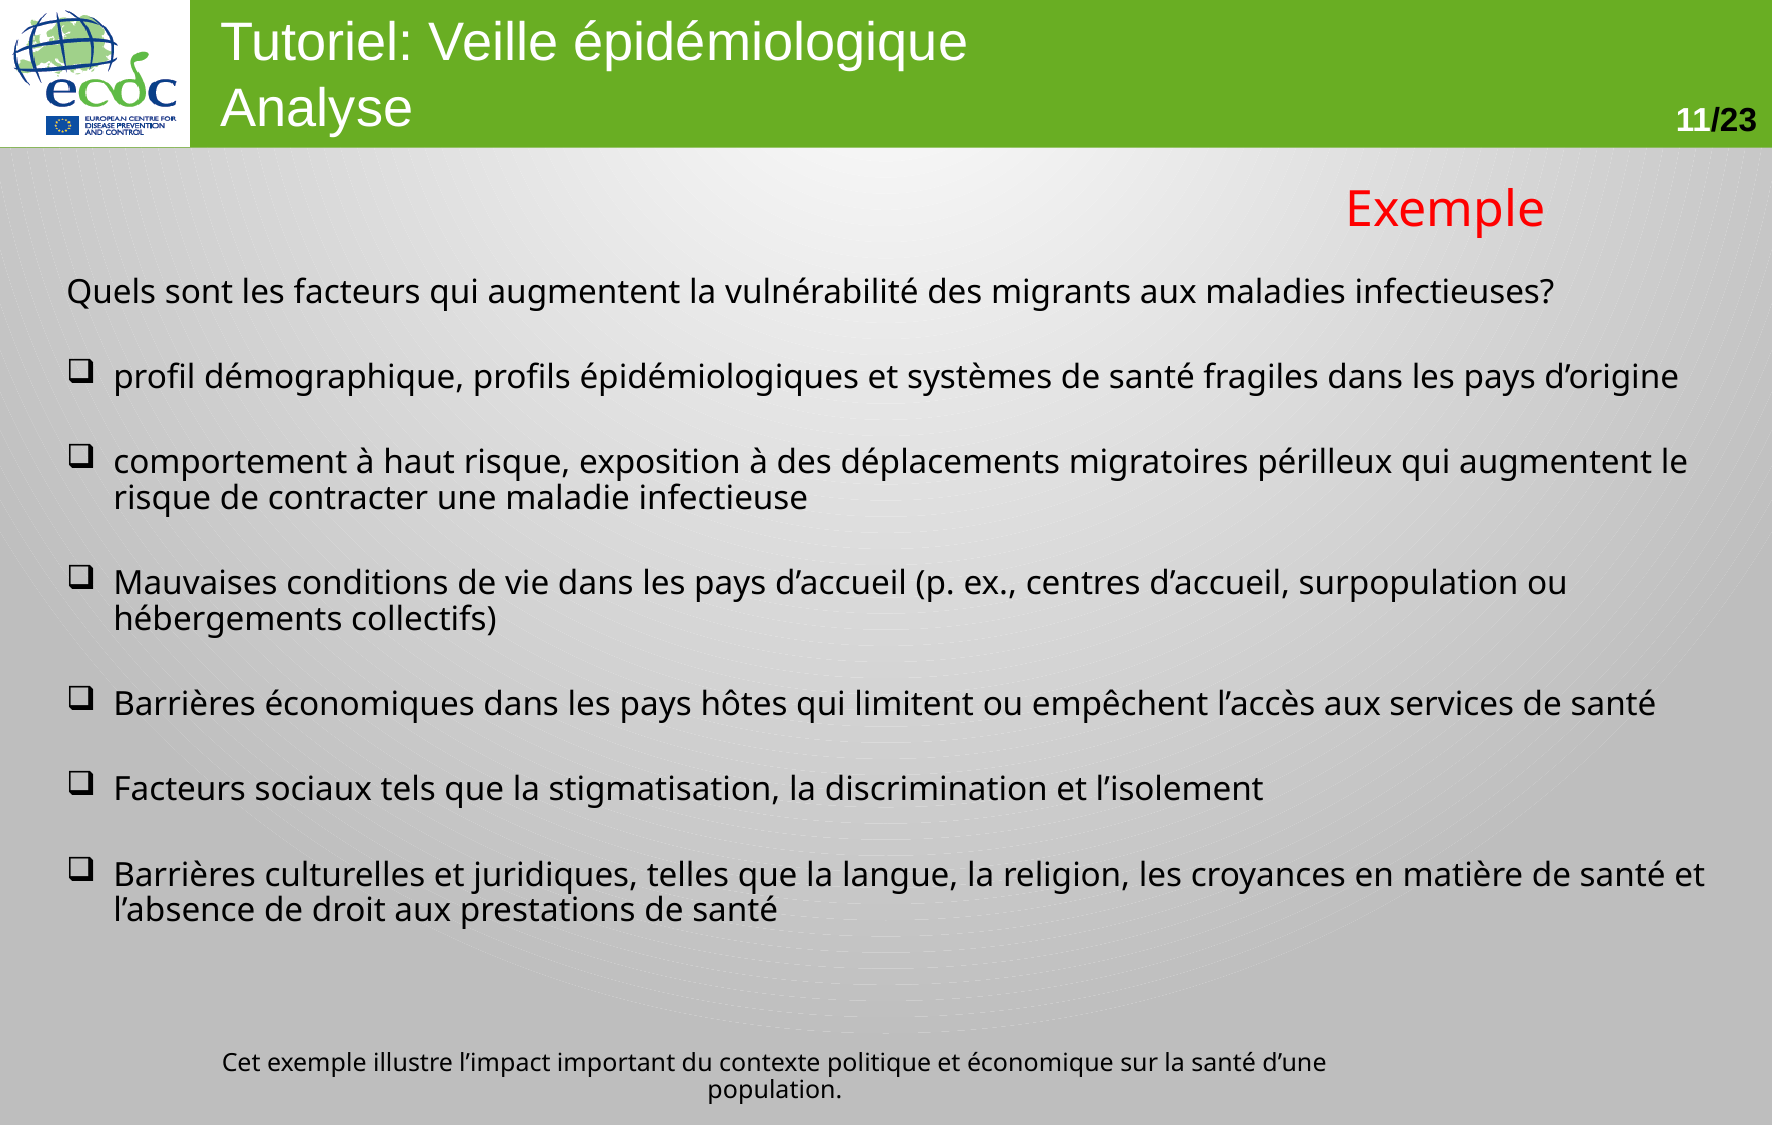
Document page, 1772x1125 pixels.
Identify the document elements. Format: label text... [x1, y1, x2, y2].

text_box Quels sont les facteurs qui augmentent la vulnérabilité des migrants aux maladies infectieuses? profil démographique, profils épidémiologiques et systèmes de santé fragiles dans les pays d’origine comportement à haut risque, exposition à des déplacements migratoires périlleux qui augmentent le risque de contracter une maladie infectieuse Mauvaises conditions de vie dans les pays d’accueil (p. ex., centres d’accueil, surpopulation ou hébergements collectifs) Barrières économiques dans les pays hôtes qui limitent ou empêchent l’accès aux services de santé Facteurs sociaux tels que la stigmatisation, la discrimination et l’isolement Barrières culturelles et juridiques, telles que la langue, la religion, les croyances en matière de santé et l’absence de droit aux prestations de santé [51, 267, 1772, 937]
text_box Cet exemple illustre l’impact important du contexte politique et économique sur la santé d’une population. [147, 1042, 1403, 1111]
picture [0, 0, 190, 147]
text_box Exemple [1330, 169, 1561, 244]
